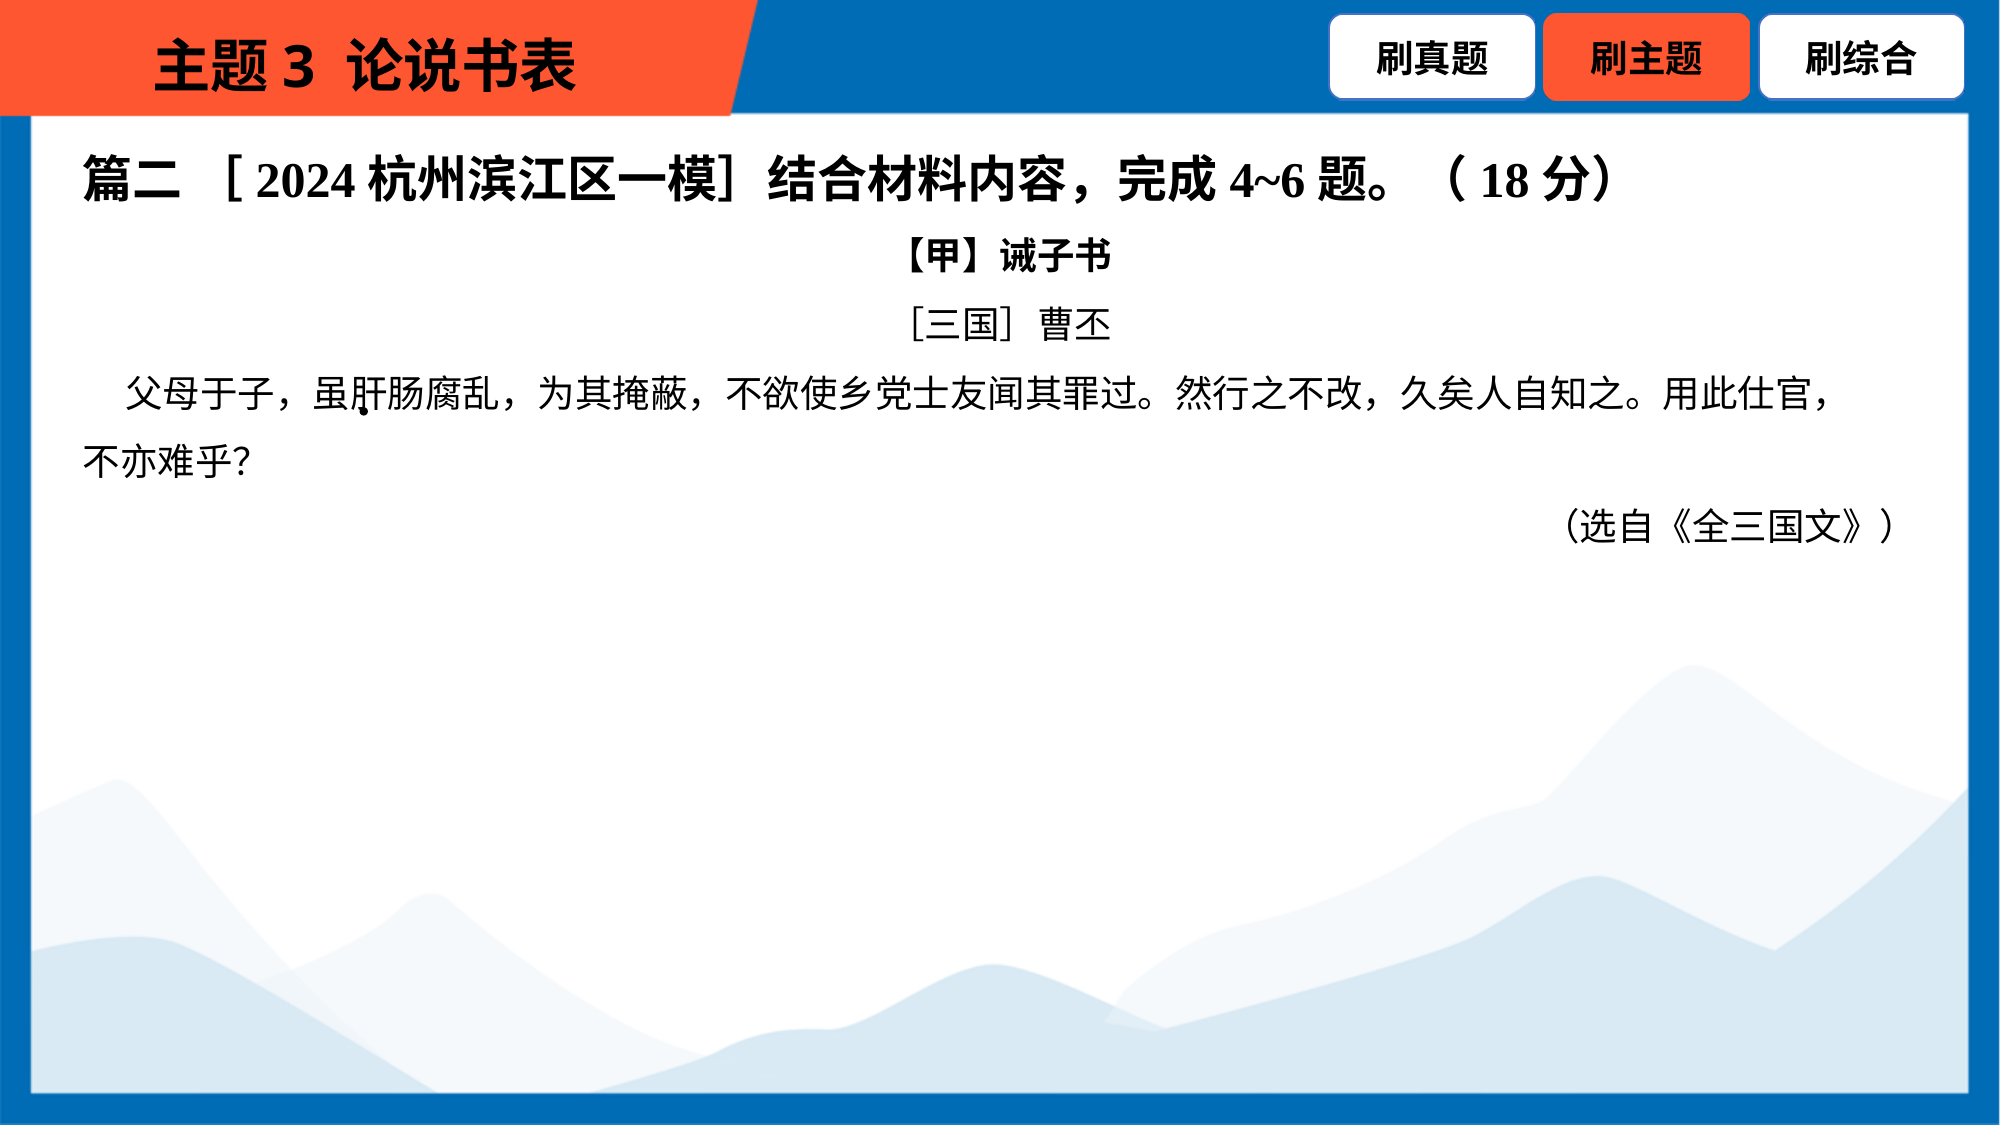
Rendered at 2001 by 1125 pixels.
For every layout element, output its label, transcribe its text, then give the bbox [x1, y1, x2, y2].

text_box 【甲】诫子书 ［三国］曹丕 父母于子，虽肝肠腐乱，为其掩蔽，不欲使乡党士友闻其罪过。然行之不改，久矣人自知之。用此仕官， 不亦难乎？ （选自《全三国文》） [82, 208, 1917, 541]
text_box 篇二 ［2024杭州滨江区一模］结合材料内容，完成4~6题。（18分） [82, 146, 1917, 207]
picture [0, 0, 2000, 1125]
text_box [359, 407, 368, 416]
